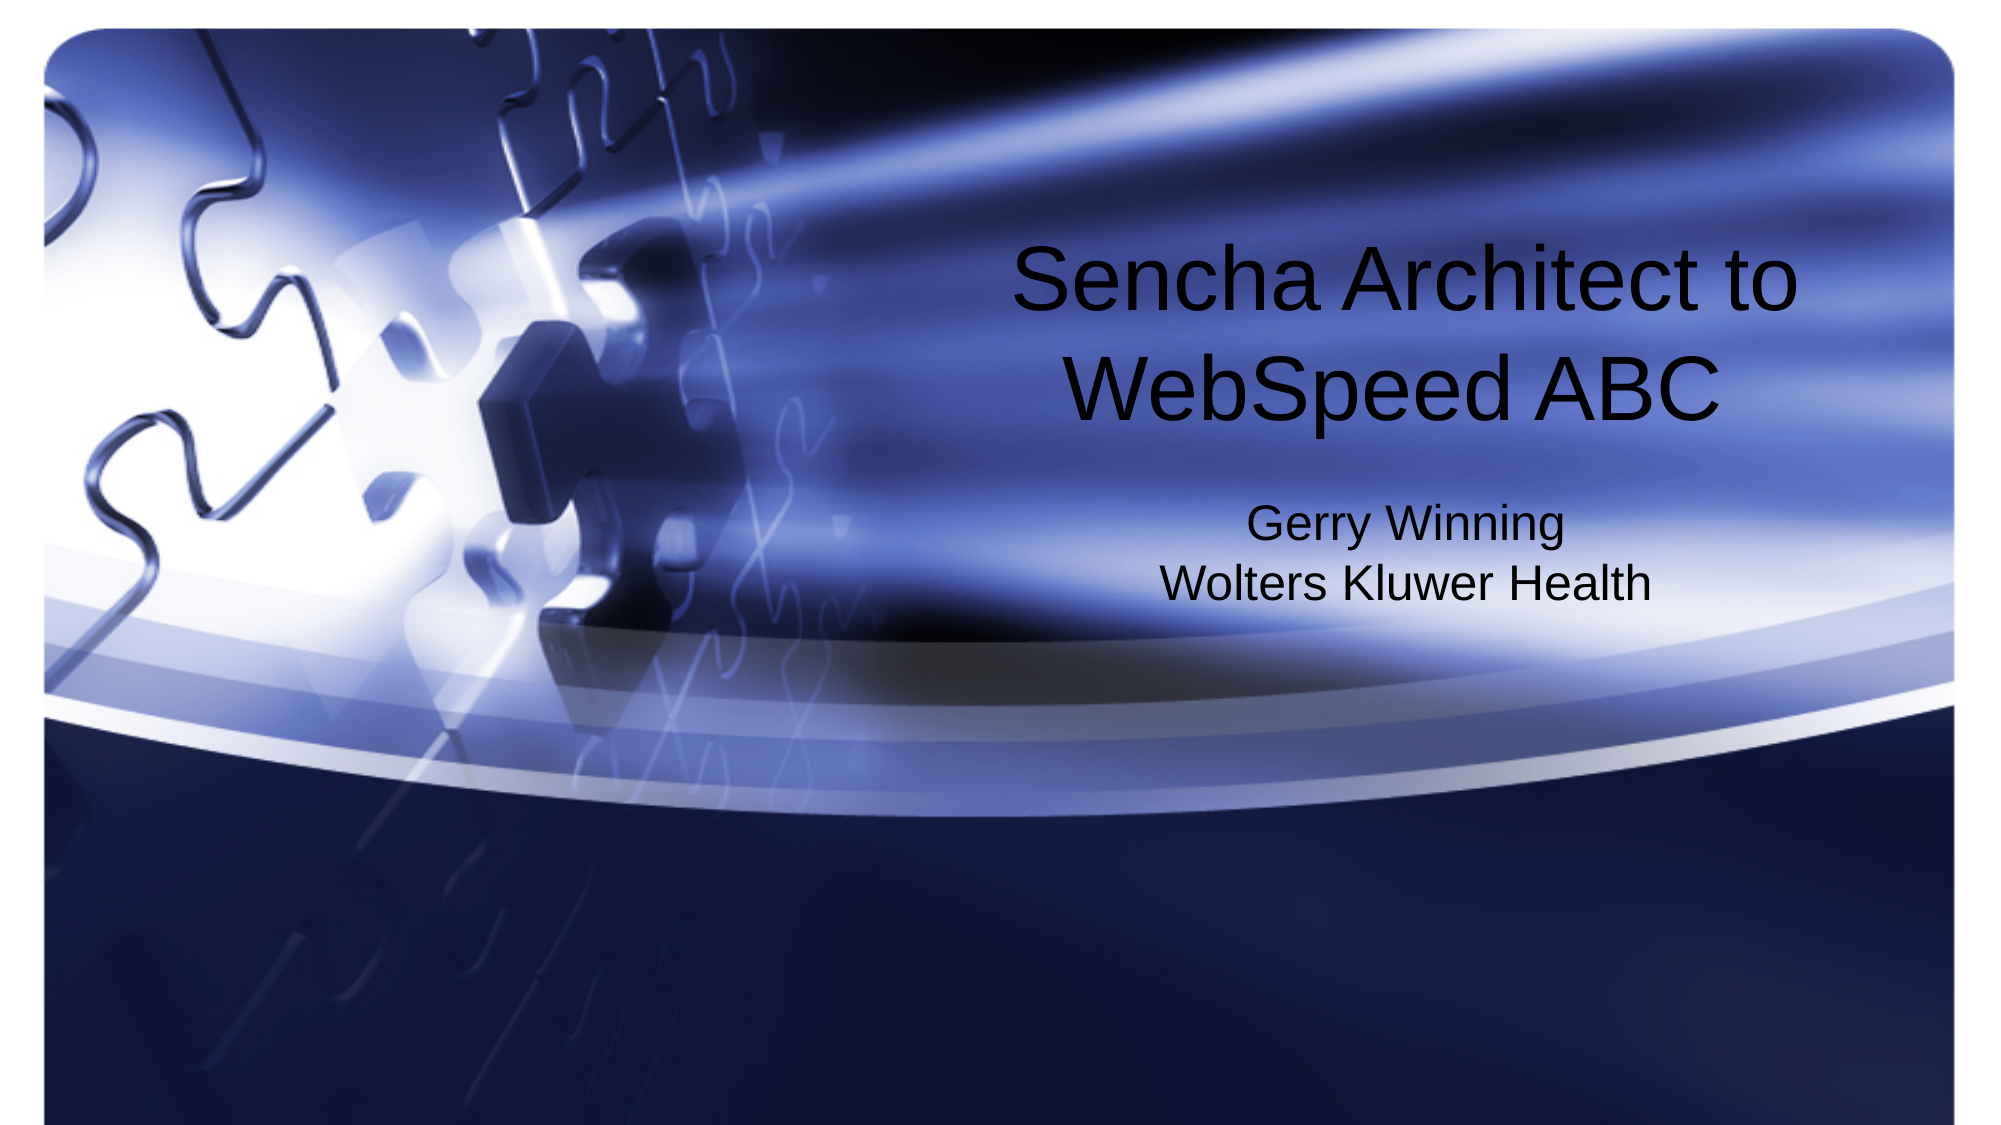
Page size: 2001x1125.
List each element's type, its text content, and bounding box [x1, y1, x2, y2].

subtitle Gerry Winning Wolters Kluwer Health [1131, 482, 1681, 648]
picture [0, 0, 2000, 1125]
title Sencha Architect to WebSpeed ABC [848, 173, 1964, 485]
